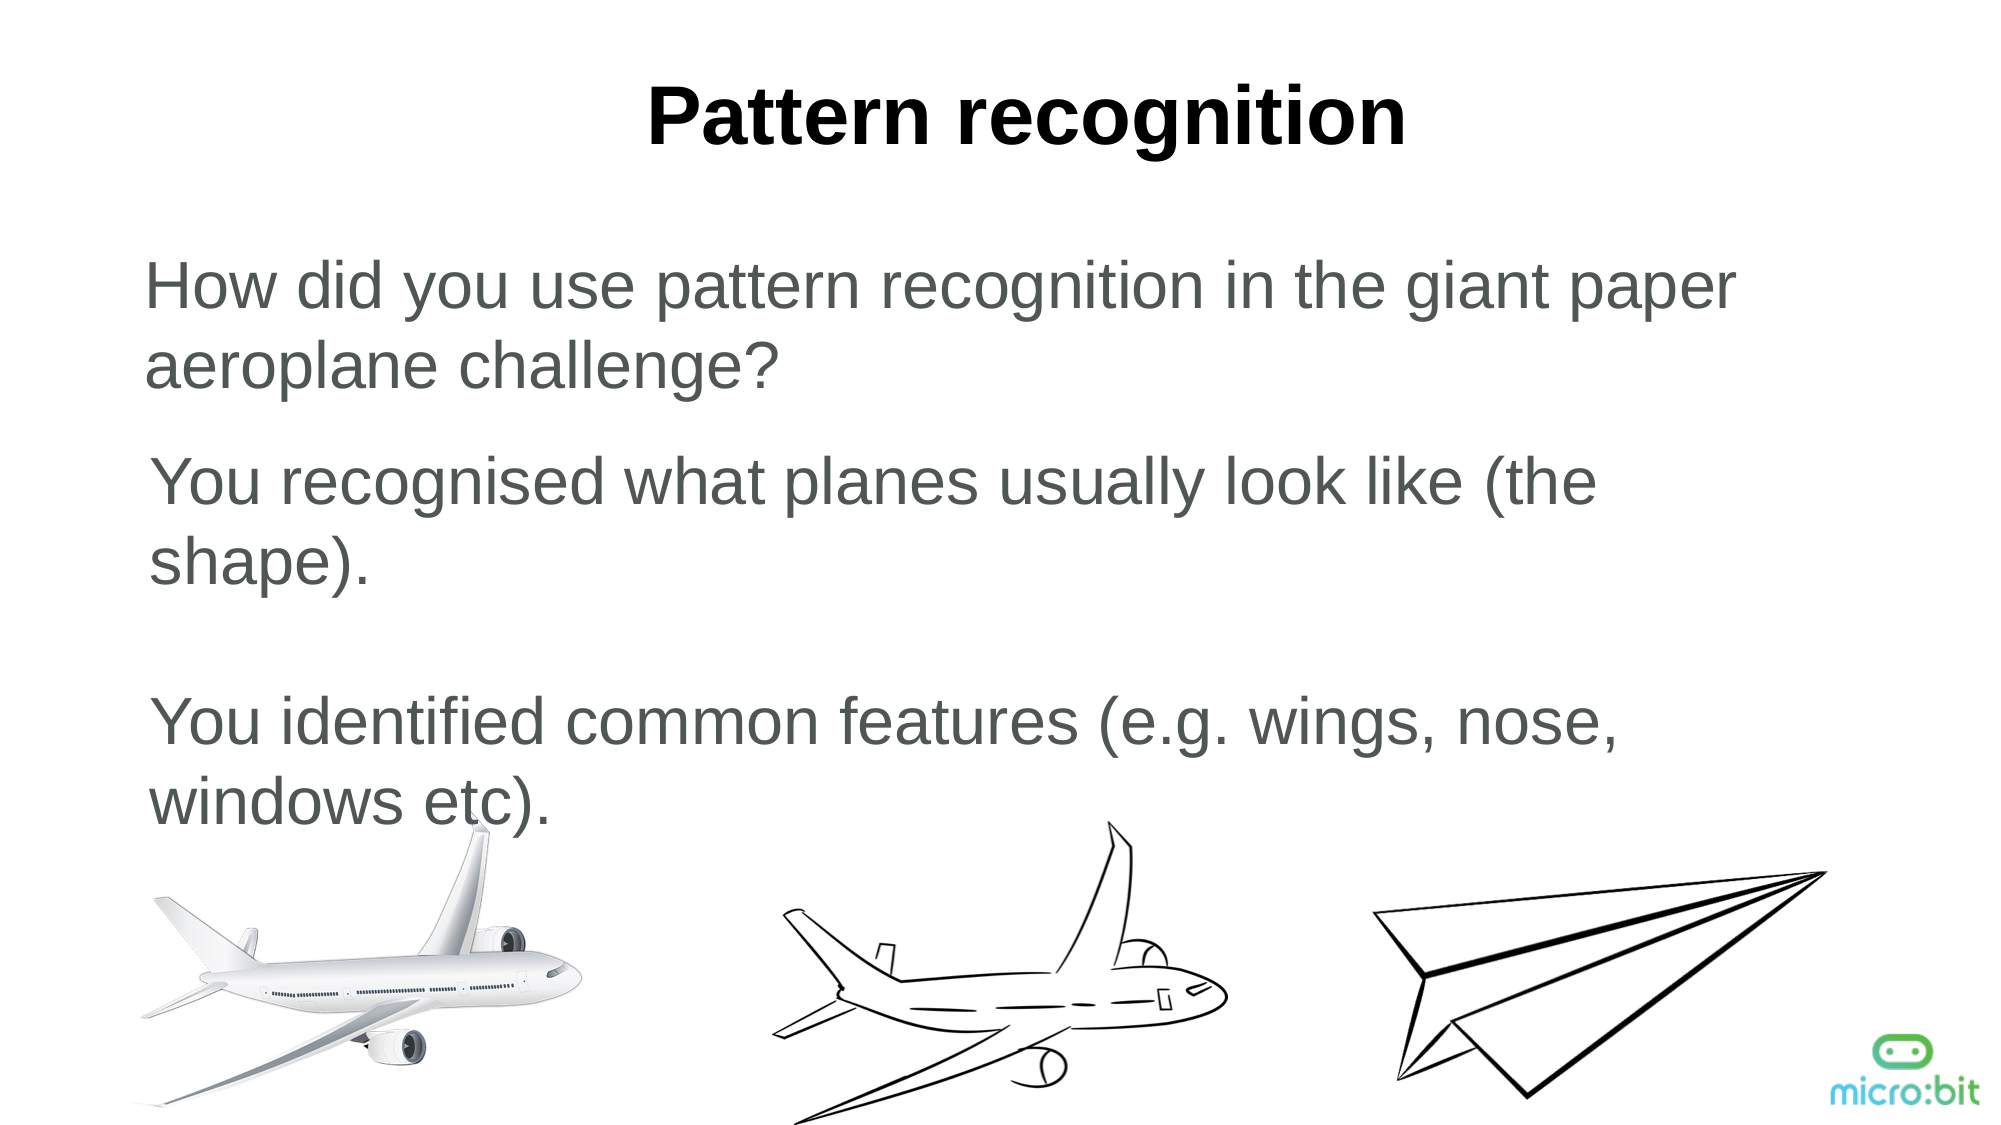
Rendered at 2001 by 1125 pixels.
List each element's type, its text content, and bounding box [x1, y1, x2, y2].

picture [129, 809, 584, 1109]
picture [772, 821, 1228, 1125]
picture [1372, 871, 1828, 1100]
picture [1830, 1029, 1980, 1106]
text_box Pattern recognition How did you use pattern recognition in the giant paper aeroplane challenge? [129, 48, 1926, 872]
text_box You recognised what planes usually look like (the shape). You identified common features (e.g. wings, nose, windows etc). [134, 391, 1799, 884]
